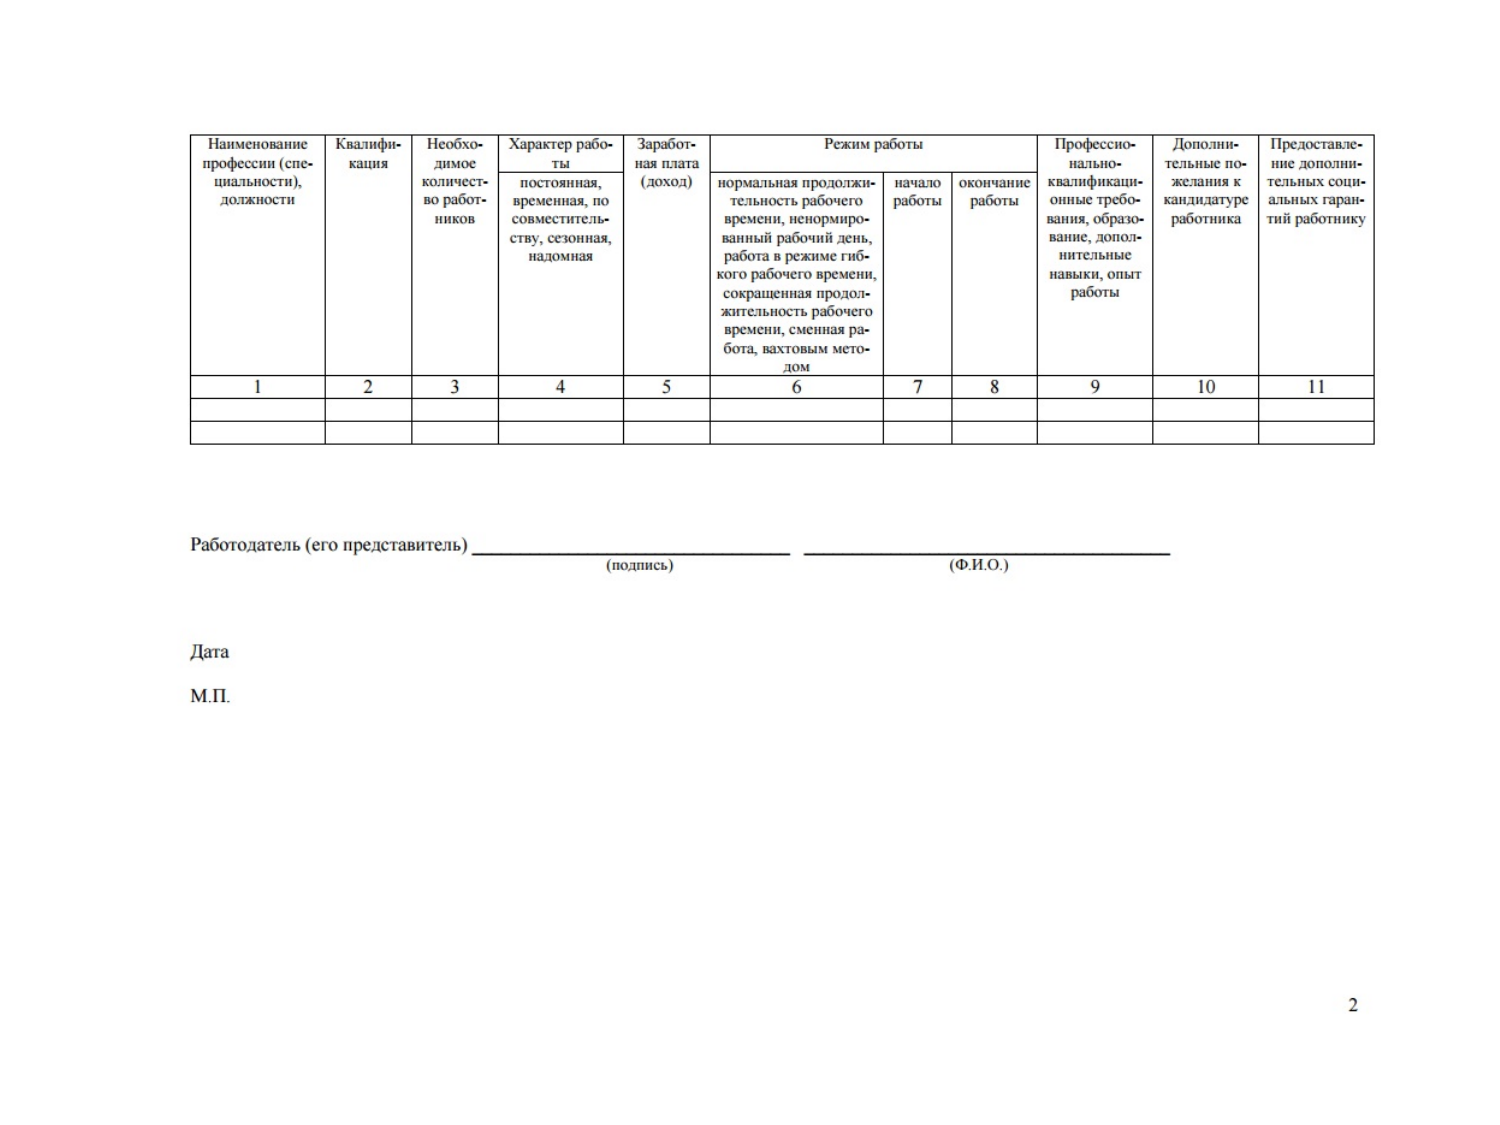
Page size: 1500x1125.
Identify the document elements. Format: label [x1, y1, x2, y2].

list [101, 89, 1448, 1040]
